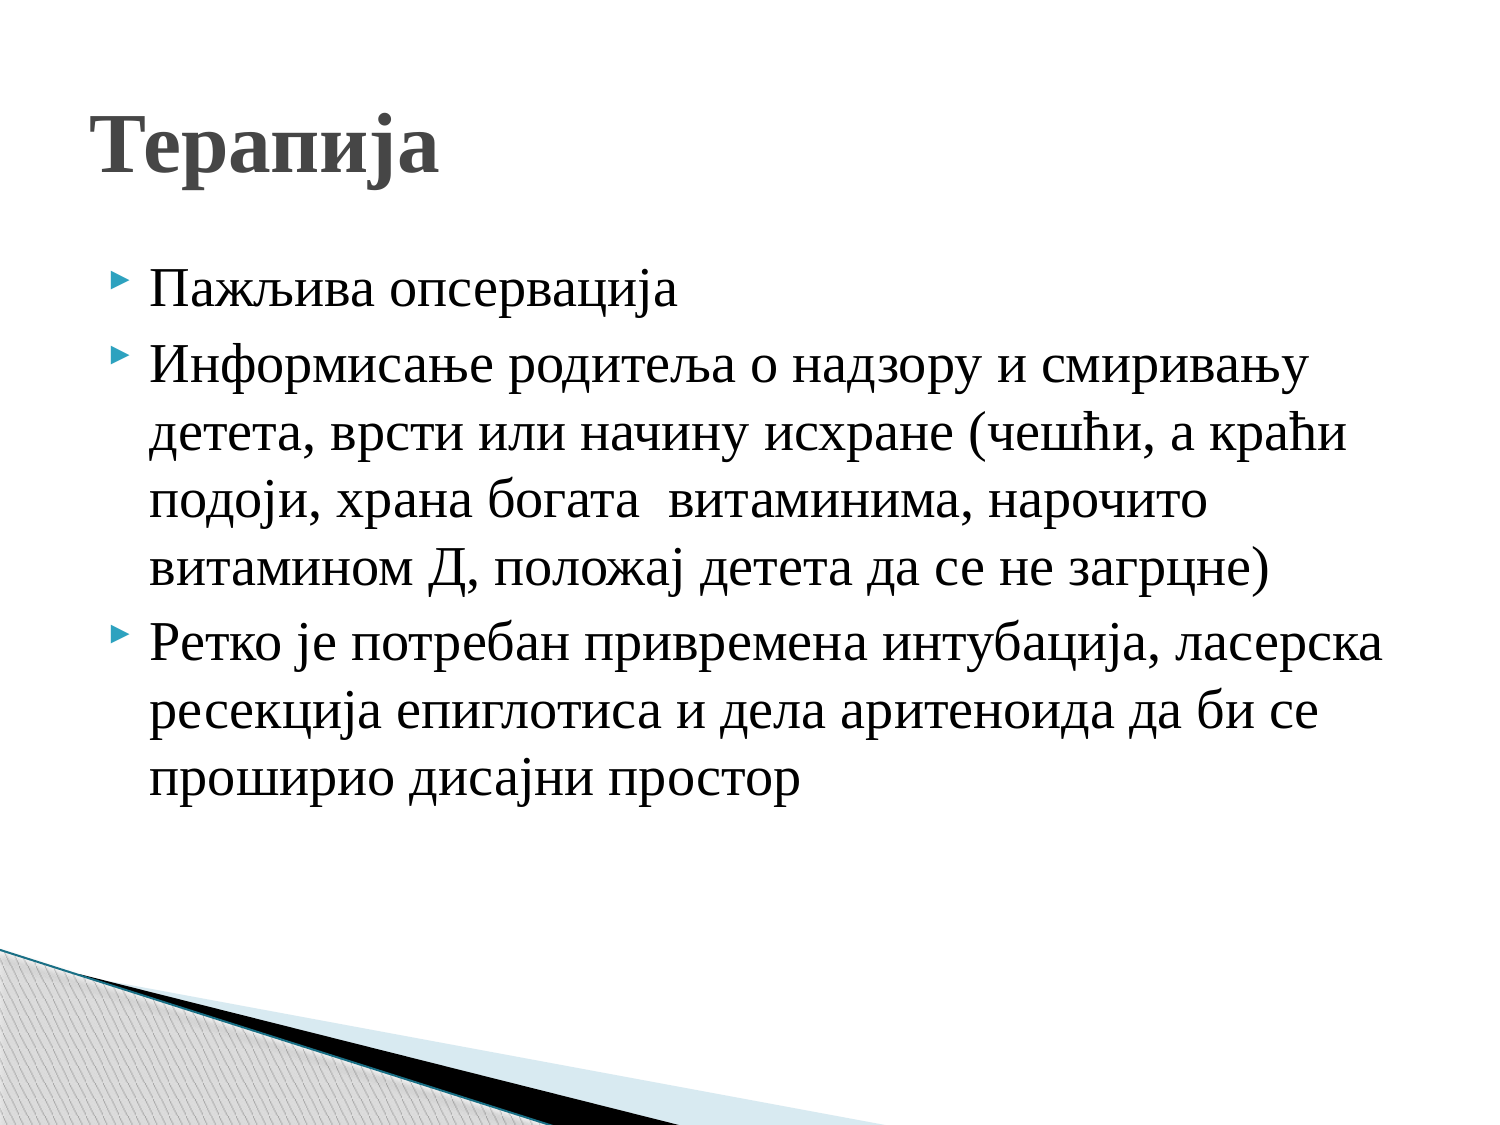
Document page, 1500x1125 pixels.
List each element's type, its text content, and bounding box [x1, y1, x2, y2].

list Пажљива опсервација Информисање родитеља о надзору и смиривању детета, врсти или начину исхране (чешћи, а краћи подоји, храна богата витаминима, нарочито витамином Д, положај детета да се не загрцне) Ретко је потребан привременa интубација, ласерска ресекција епиглотиса и дела аритеноида да би се проширио дисајни простор [75, 243, 1425, 986]
title Терапија [75, 45, 1425, 233]
